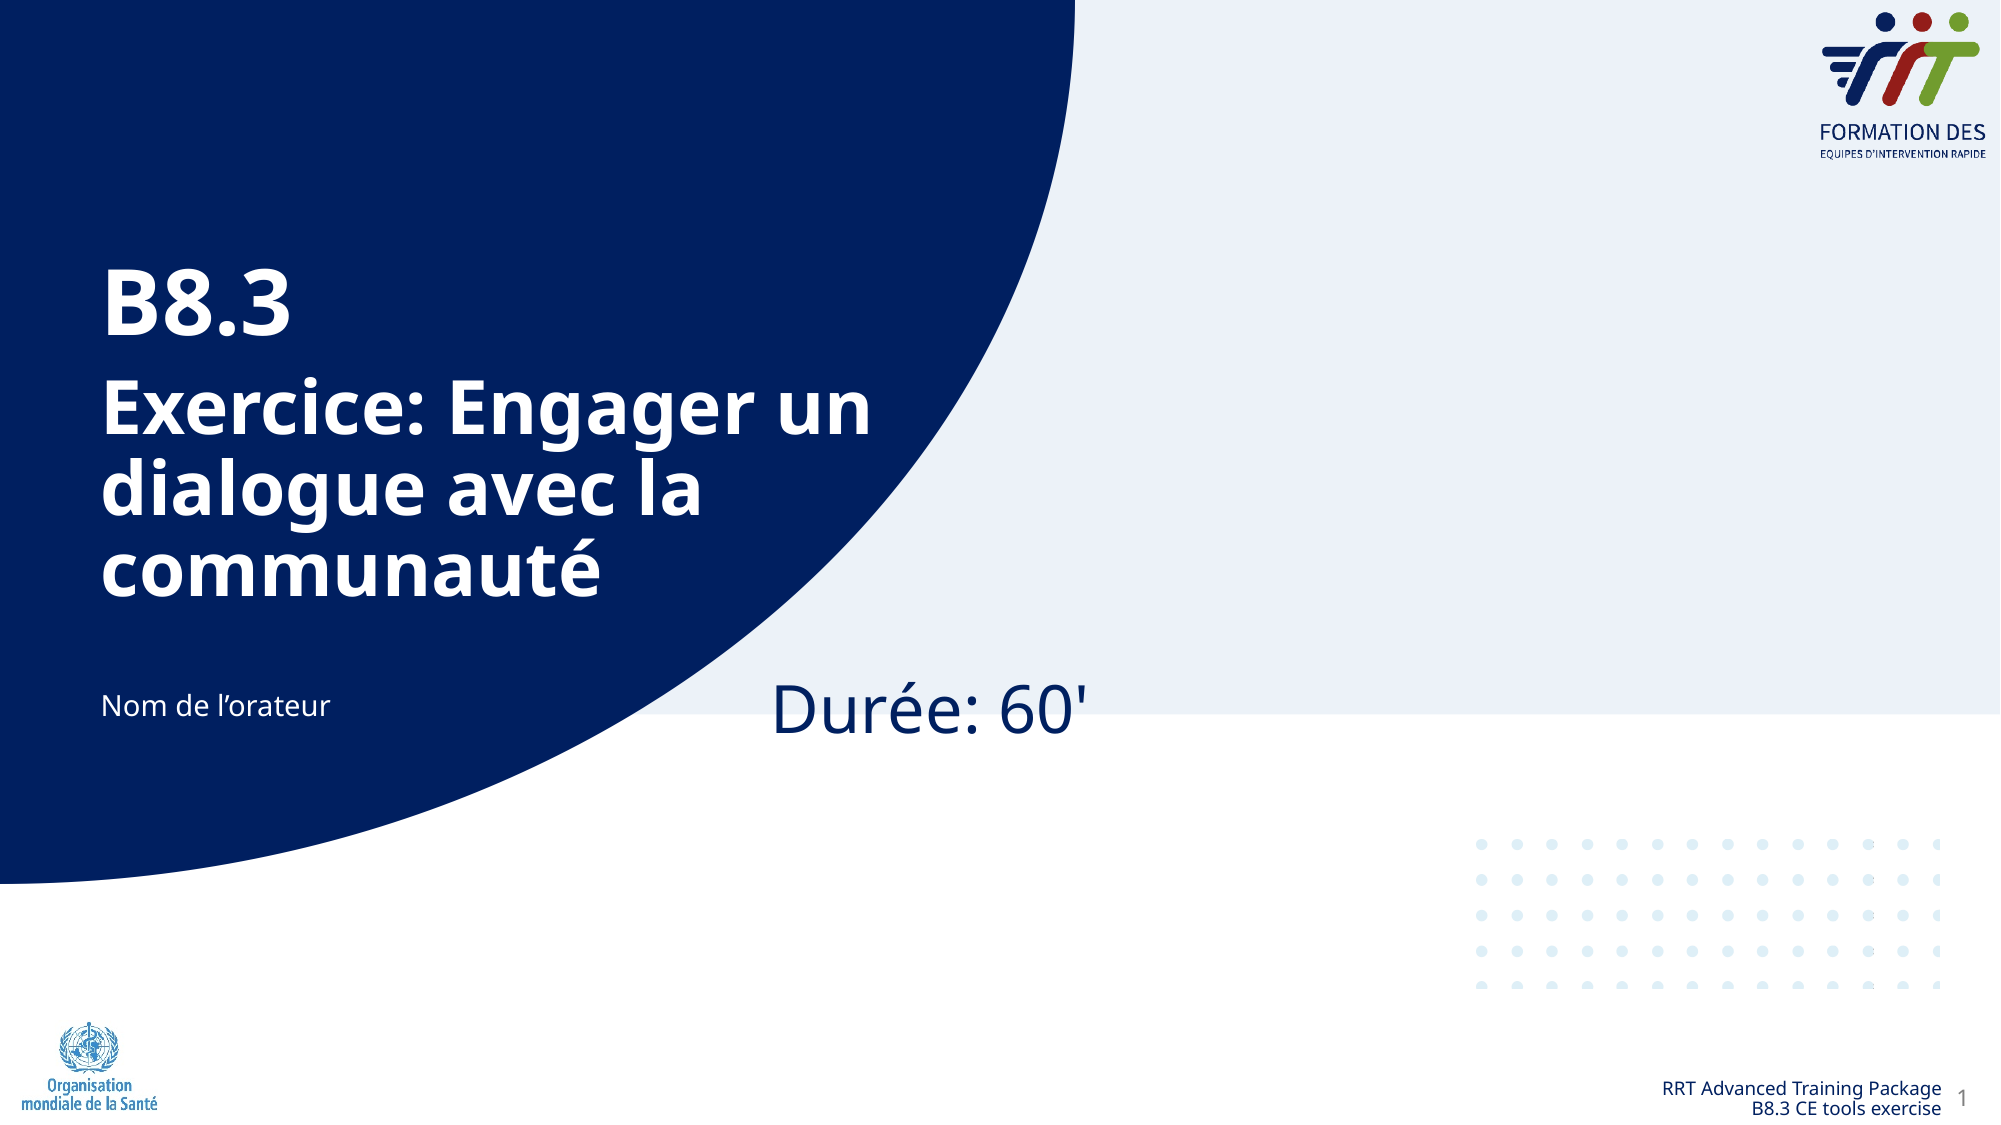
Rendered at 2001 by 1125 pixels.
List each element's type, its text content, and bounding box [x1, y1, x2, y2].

text_box B8.3 [93, 235, 1087, 361]
title Exercice: Engager un dialogue avec la communauté [92, 293, 924, 690]
text_box Nom de l’orateur [93, 680, 476, 730]
picture [1820, 11, 1986, 160]
picture [0, 0, 1075, 884]
picture [1476, 839, 1940, 989]
picture [924, 361, 1075, 659]
text_box Durée: 60' [762, 659, 1263, 755]
picture [20, 1020, 158, 1111]
